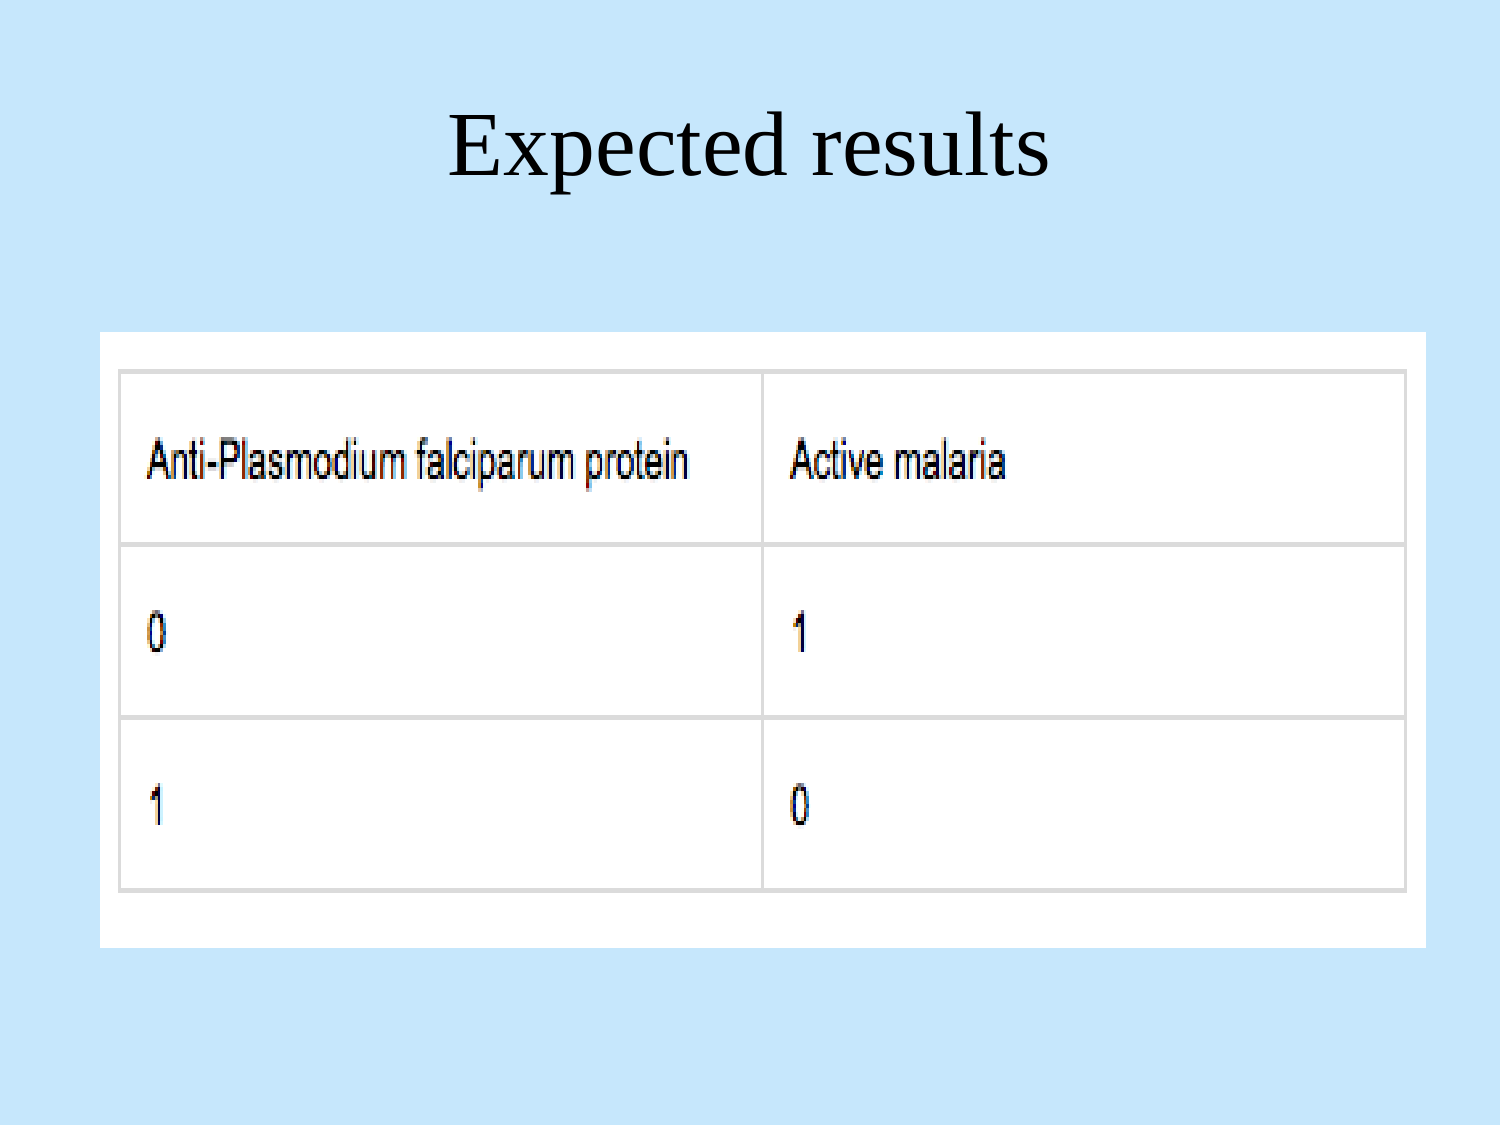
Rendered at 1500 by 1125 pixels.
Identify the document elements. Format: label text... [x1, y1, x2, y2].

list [0, 262, 1500, 949]
title Expected results [75, 45, 1425, 233]
